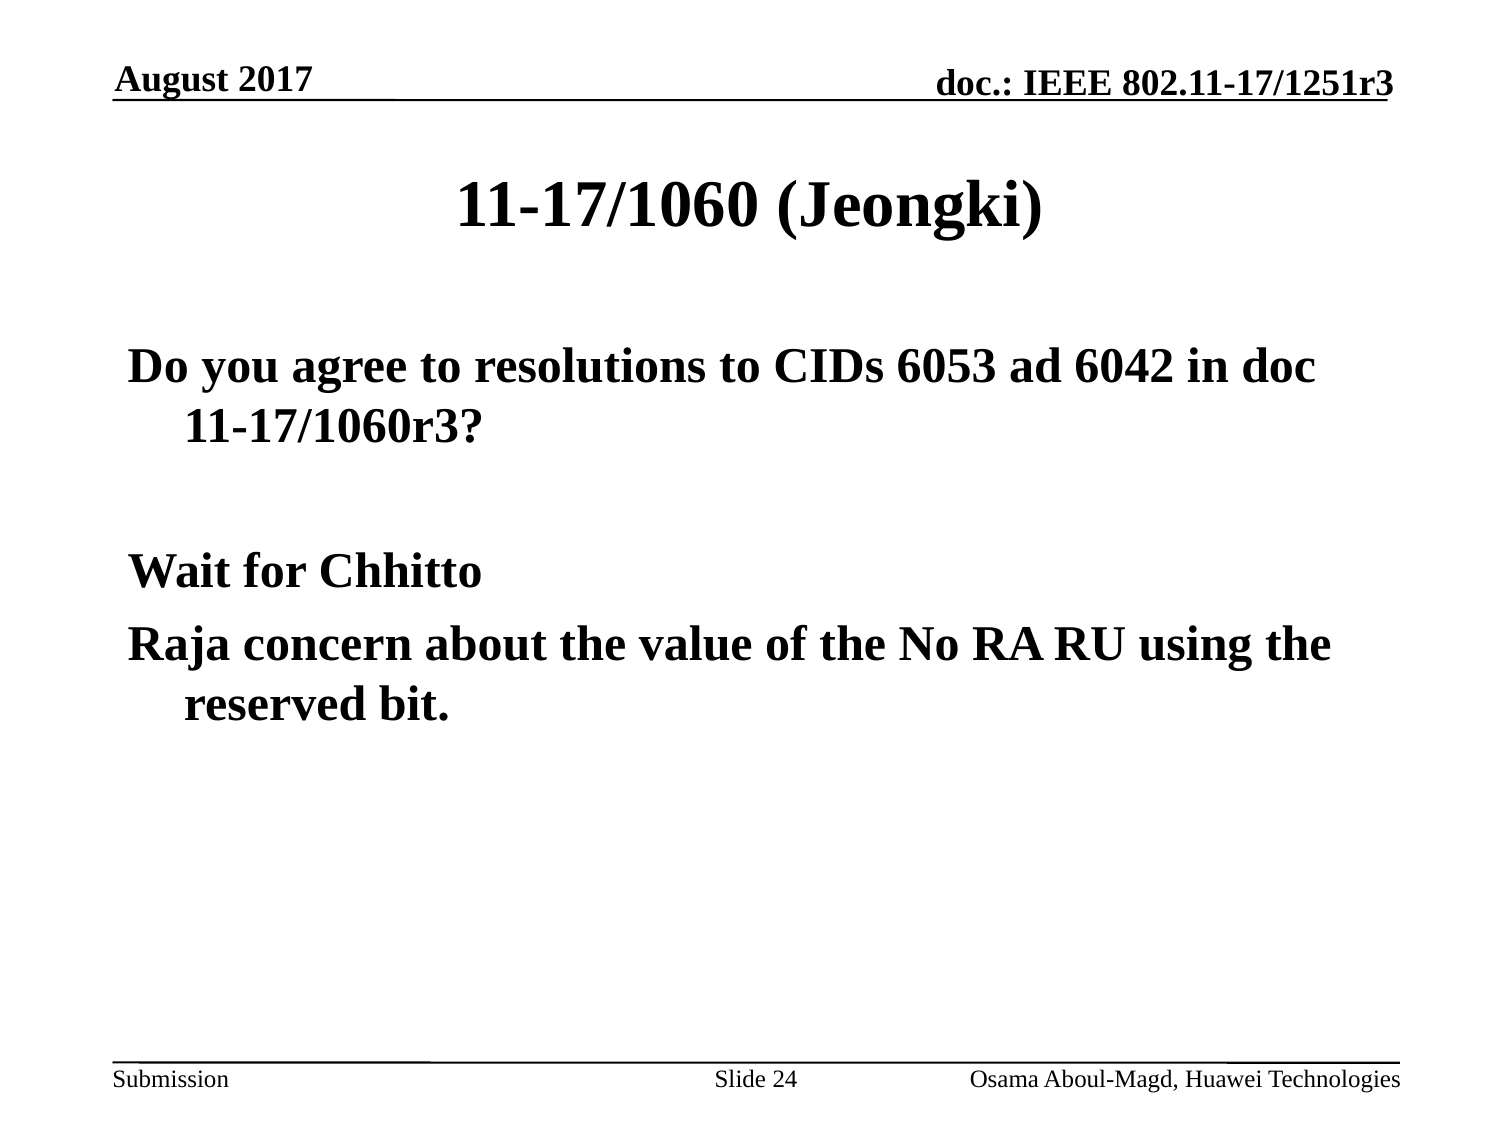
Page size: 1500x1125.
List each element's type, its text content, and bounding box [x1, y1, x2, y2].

title 11-17/1060 (Jeongki) [112, 112, 1388, 288]
slide_number Slide 24 [712, 1061, 800, 1123]
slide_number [114, 54, 423, 100]
footer Osama Aboul-Magd, Huawei Technologies [878, 1061, 1402, 1093]
list Do you agree to resolutions to CIDs 6053 ad 6042 in doc 11-17/1060r3? Wait for Chhitto Raja concern about the value of the No RA RU using the reserved bit. [112, 324, 1388, 1000]
